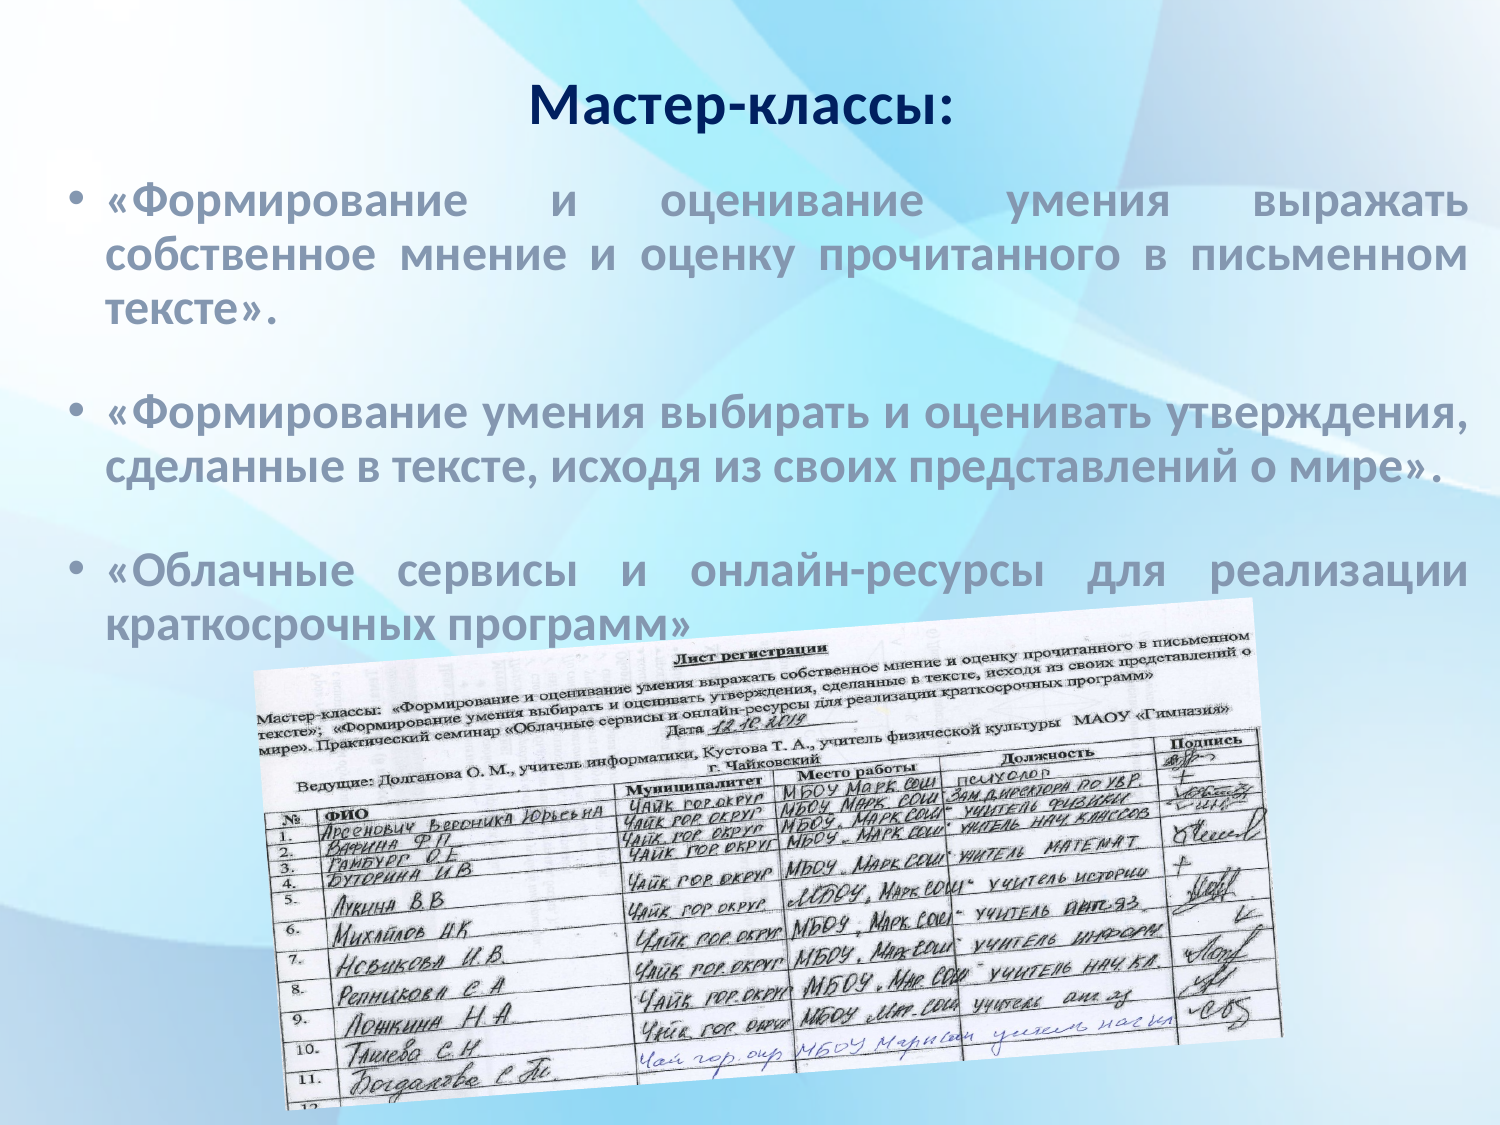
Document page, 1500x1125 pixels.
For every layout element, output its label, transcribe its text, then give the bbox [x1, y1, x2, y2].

picture [253, 597, 1285, 1111]
list «Формирование и оценивание умения выражать собственное мнение и оценку прочитанного в письменном тексте». «Формирование умения выбирать и оценивать утверждения, сделанные в тексте, исходя из своих представлений о мире». «Облачные сервисы и онлайн-ресурсы для реализации краткосрочных программ» [52, 165, 1486, 984]
title Мастер-классы: [52, 34, 1433, 136]
